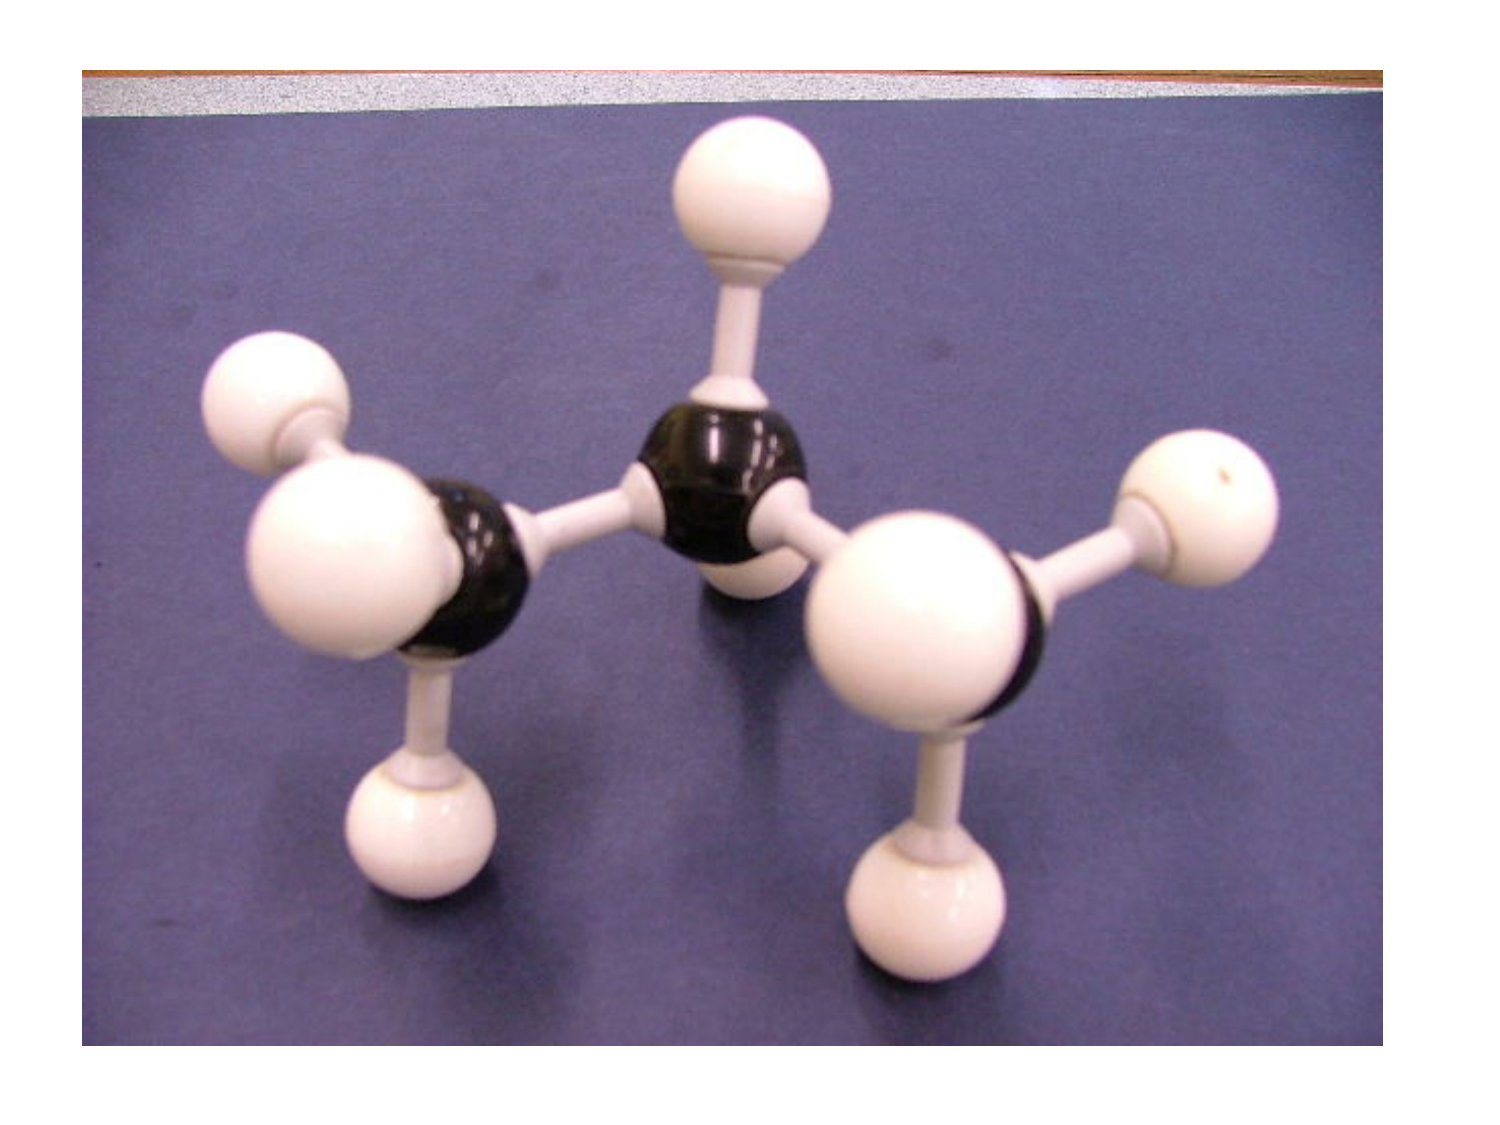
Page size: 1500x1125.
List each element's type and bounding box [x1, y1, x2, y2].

list [81, 70, 1384, 1047]
